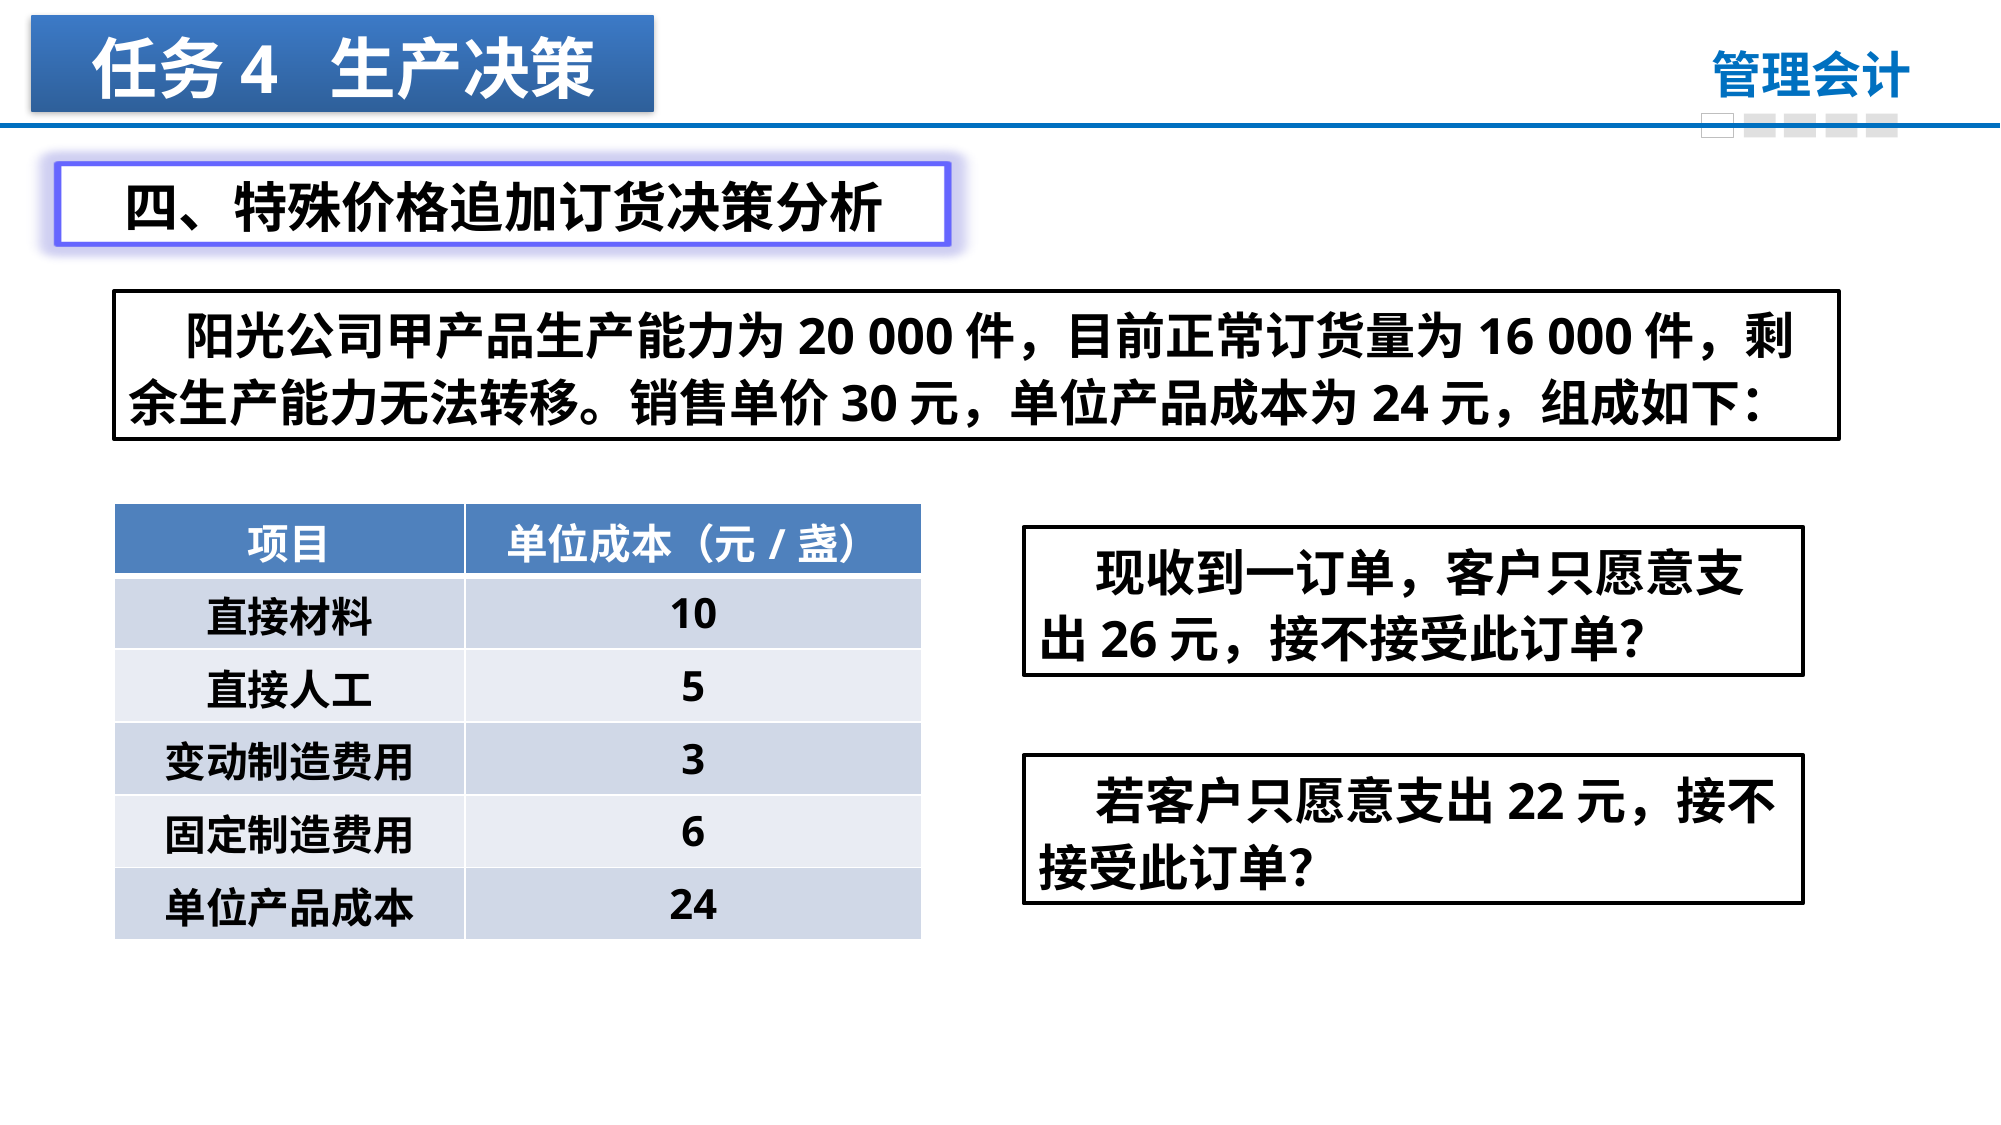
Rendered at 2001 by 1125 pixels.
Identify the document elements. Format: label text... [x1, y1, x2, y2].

text_box 现收到一订单，客户只愿意支出26元，接不接受此订单？ [1022, 525, 1805, 677]
table_cell 变动制造费用 [115, 723, 464, 794]
table_cell 24 [466, 868, 921, 939]
table_header 单位成本（元/盏） [466, 504, 921, 573]
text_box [31, 14, 654, 117]
table_cell 直接人工 [115, 650, 464, 721]
table_header 项目 [115, 504, 464, 573]
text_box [17, 136, 989, 272]
text_box 若客户只愿意支出22元，接不接受此订单？ [1022, 753, 1805, 905]
table_cell 10 [466, 579, 921, 648]
table_cell 固定制造费用 [115, 796, 464, 867]
table_cell 3 [466, 723, 921, 794]
text_box 阳光公司甲产品生产能力为20 000件，目前正常订货量为16 000件，剩余生产能力无法转移。销售单价30元，单位产品成本为24元，组成如下： [112, 289, 1841, 441]
table_cell 直接材料 [115, 579, 464, 648]
table_cell 单位产品成本 [115, 868, 464, 939]
table_cell 5 [466, 650, 921, 721]
table_cell 6 [466, 796, 921, 867]
